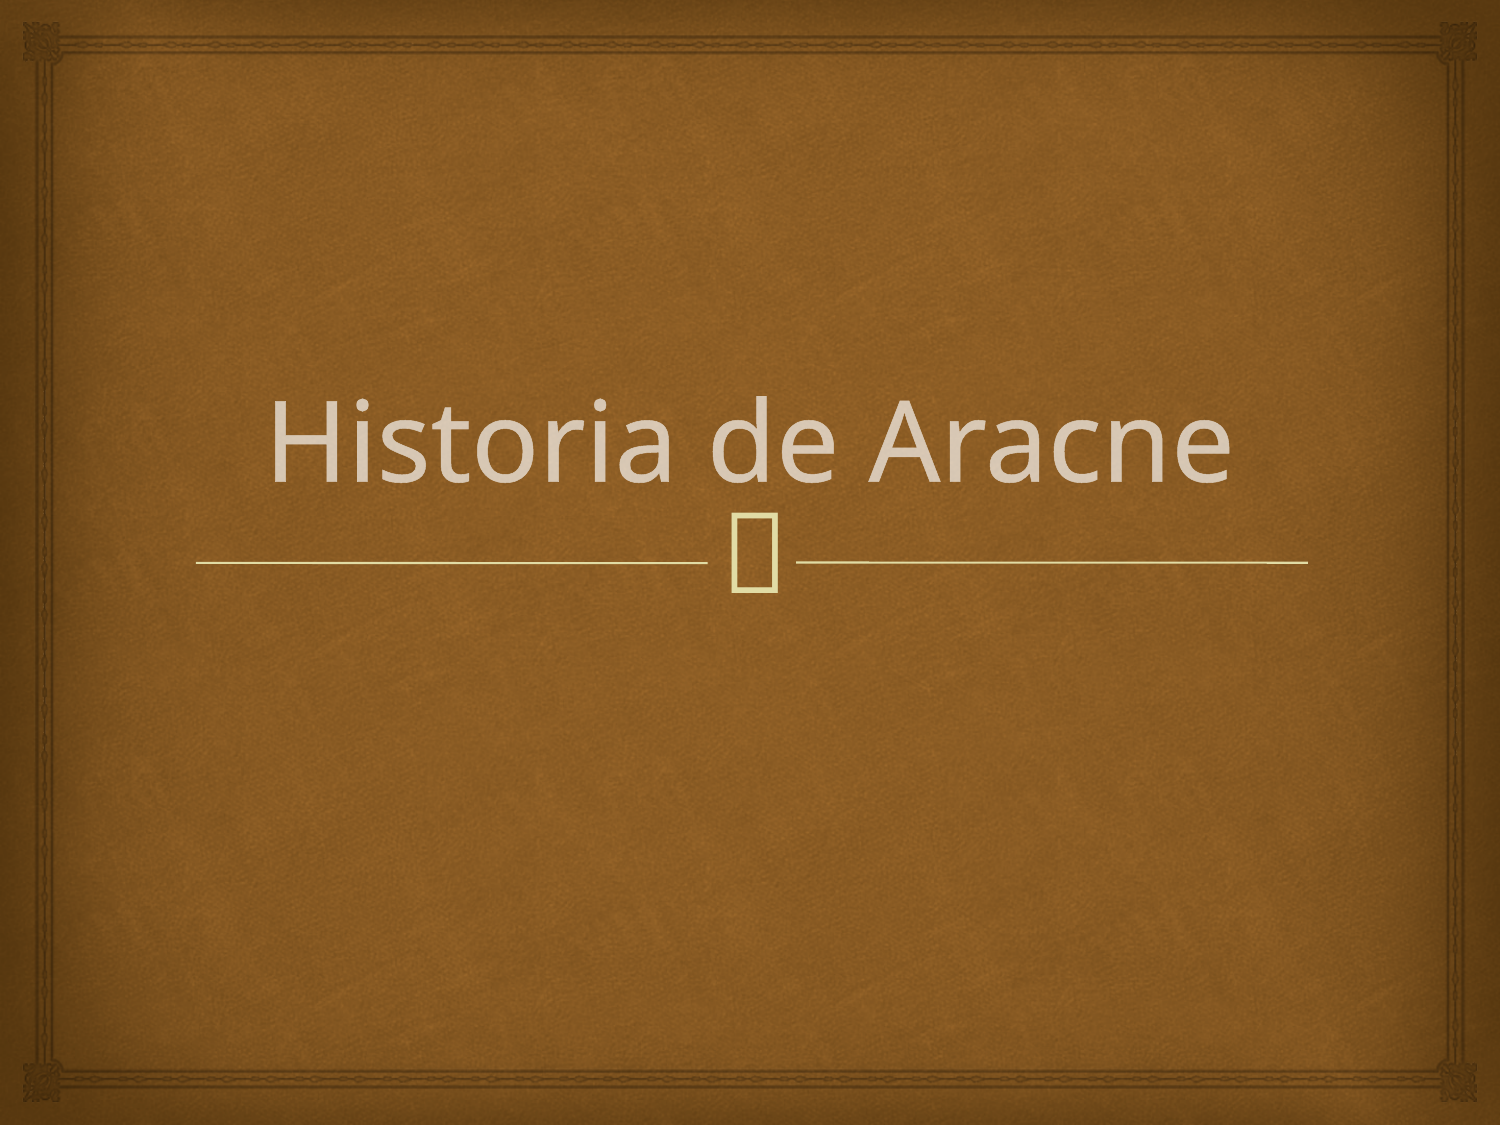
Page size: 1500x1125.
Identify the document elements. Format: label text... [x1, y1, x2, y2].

title Historia de Aracne [194, 227, 1306, 512]
picture [0, 0, 1500, 1125]
